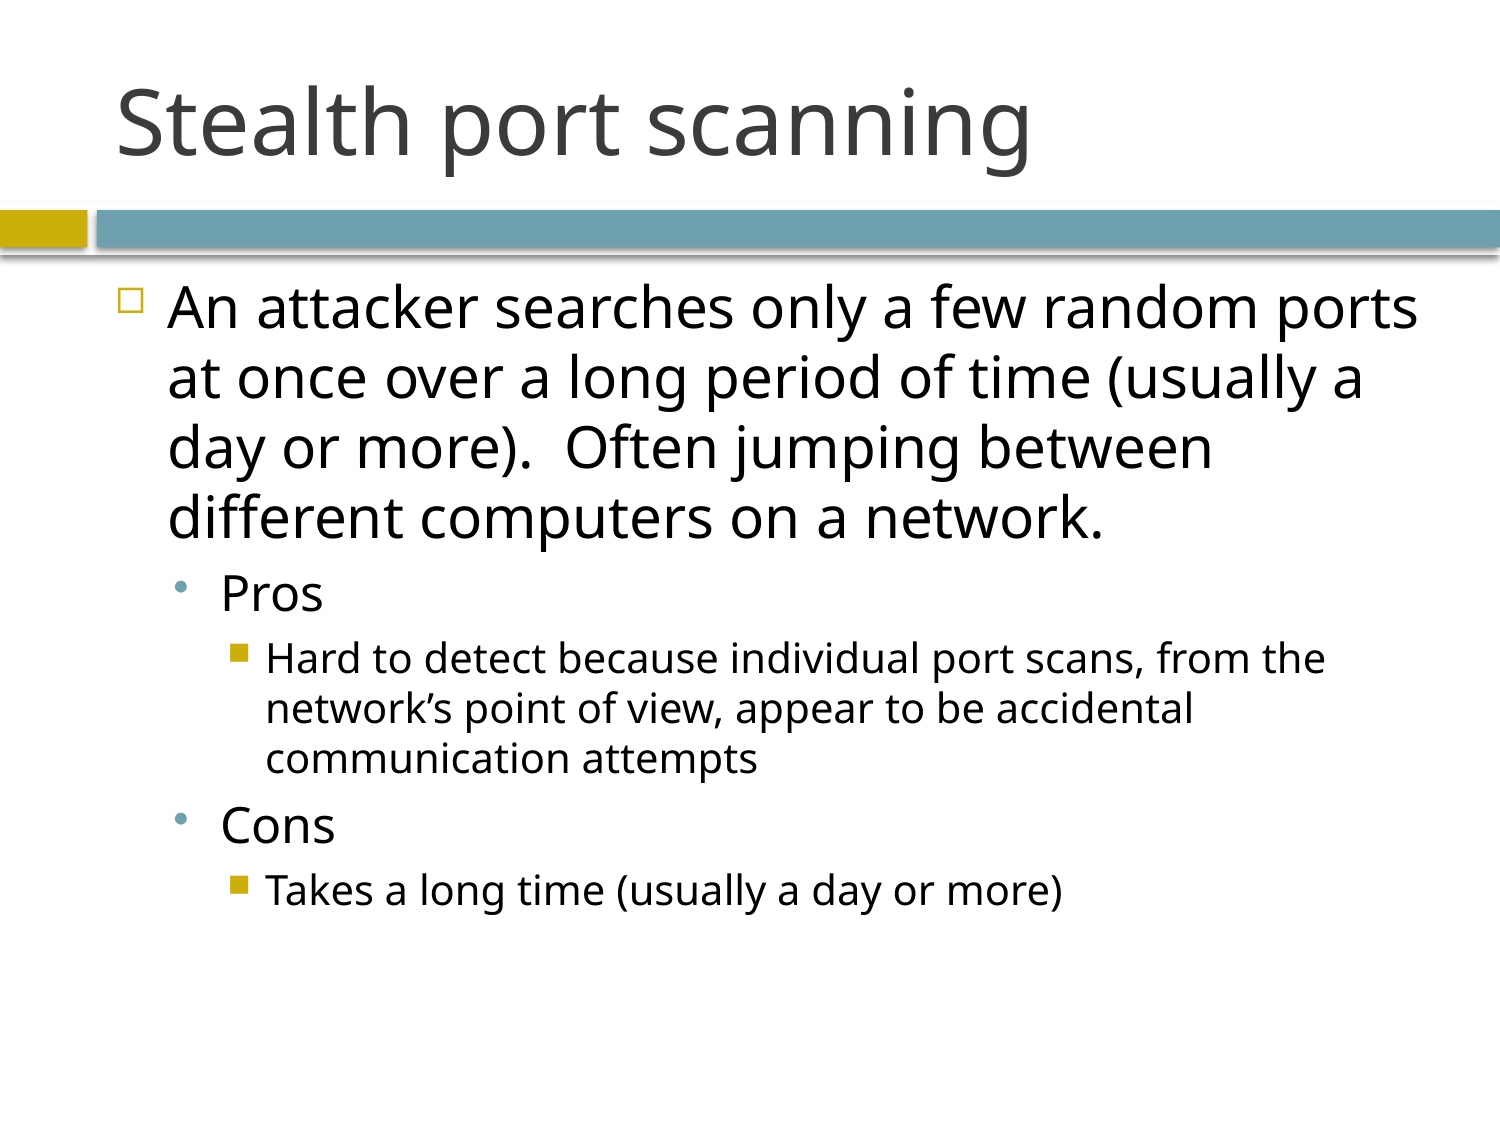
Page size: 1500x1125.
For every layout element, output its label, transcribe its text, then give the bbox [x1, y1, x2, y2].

list An attacker searches only a few random ports at once over a long period of time (usually a day or more). Often jumping between different computers on a network. Pros Hard to detect because individual port scans, from the network’s point of view, appear to be accidental communication attempts Cons Takes a long time (usually a day or more) [100, 262, 1438, 1005]
title Stealth port scanning [100, 37, 1438, 200]
